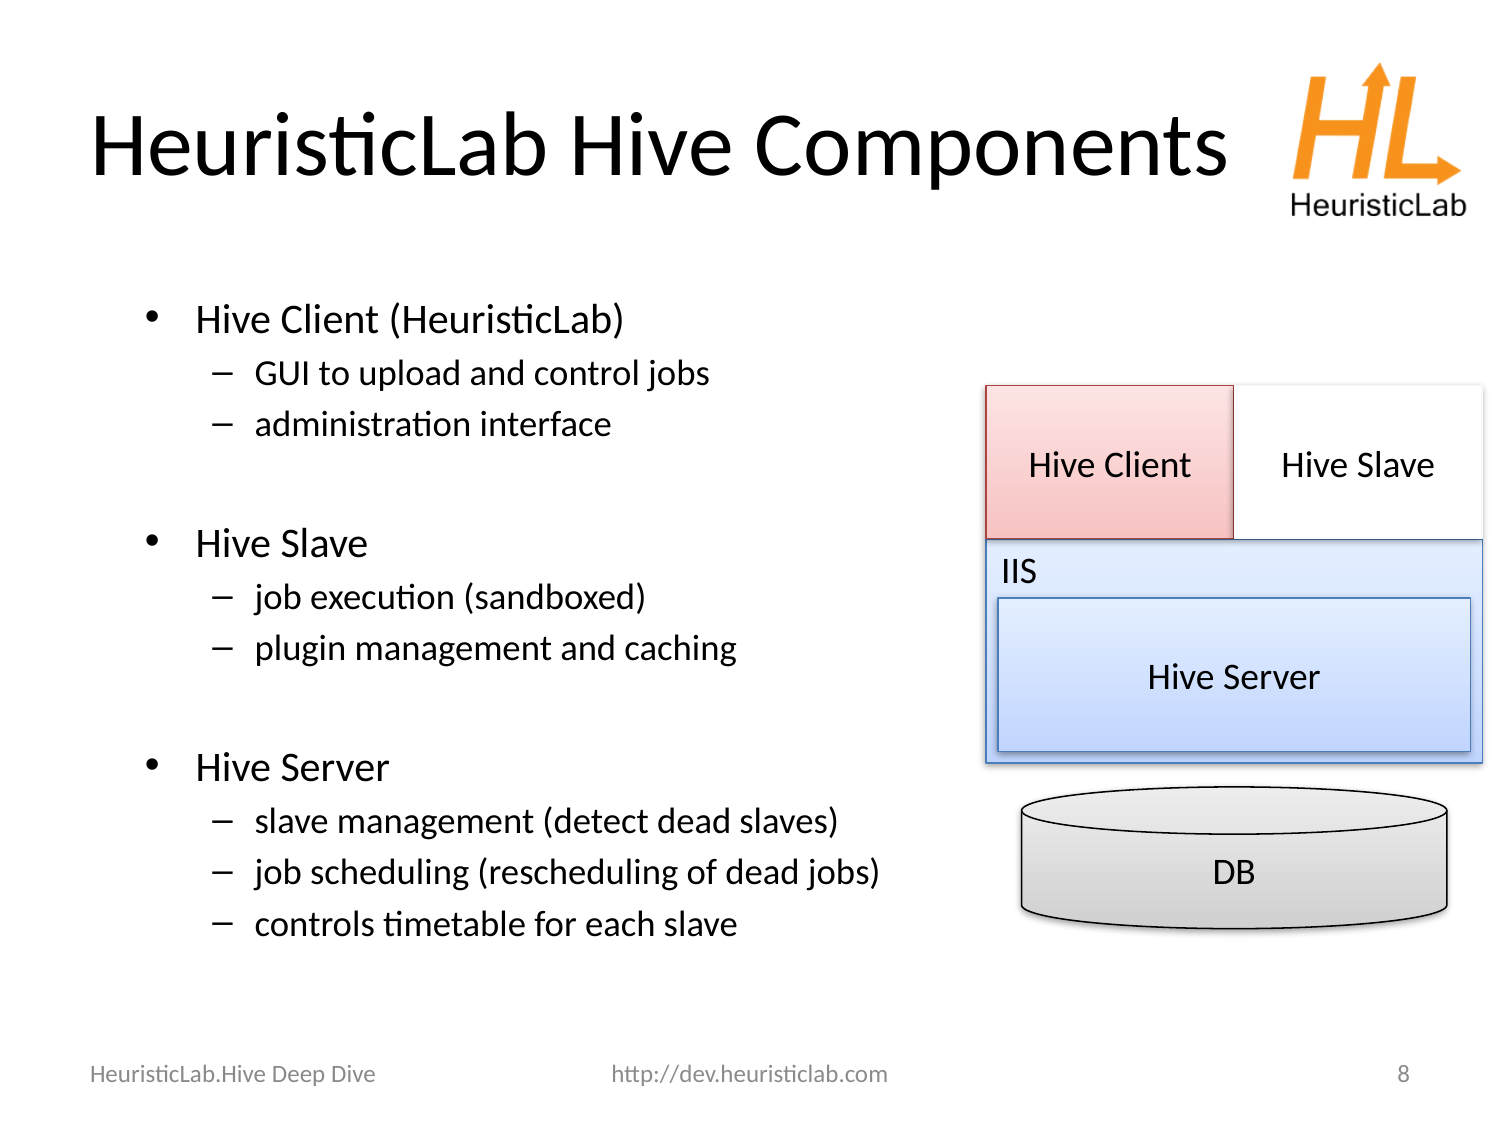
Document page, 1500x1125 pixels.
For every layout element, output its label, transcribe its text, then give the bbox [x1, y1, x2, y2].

slide_number 8 [1074, 1042, 1425, 1103]
text_box DB [1345, 789, 1448, 926]
slide_number HeuristicLab.Hive Deep Dive [75, 1042, 425, 1103]
text_box Hive Slave [1345, 385, 1483, 539]
footer http://dev.heuristiclab.com [512, 1042, 988, 1103]
list Hive Client (HeuristicLab) GUI to upload and control jobs administration interface Hive Slave job execution (sandboxed) plugin management and caching Hive Server slave management (detect dead slaves) job scheduling (rescheduling of dead jobs) controls timetable for each slave [129, 283, 1345, 953]
text_box IIS [1345, 545, 1483, 764]
title HeuristicLab Hive Components [74, 44, 1282, 233]
text_box Hive Server [1345, 597, 1471, 752]
picture [1281, 27, 1474, 244]
